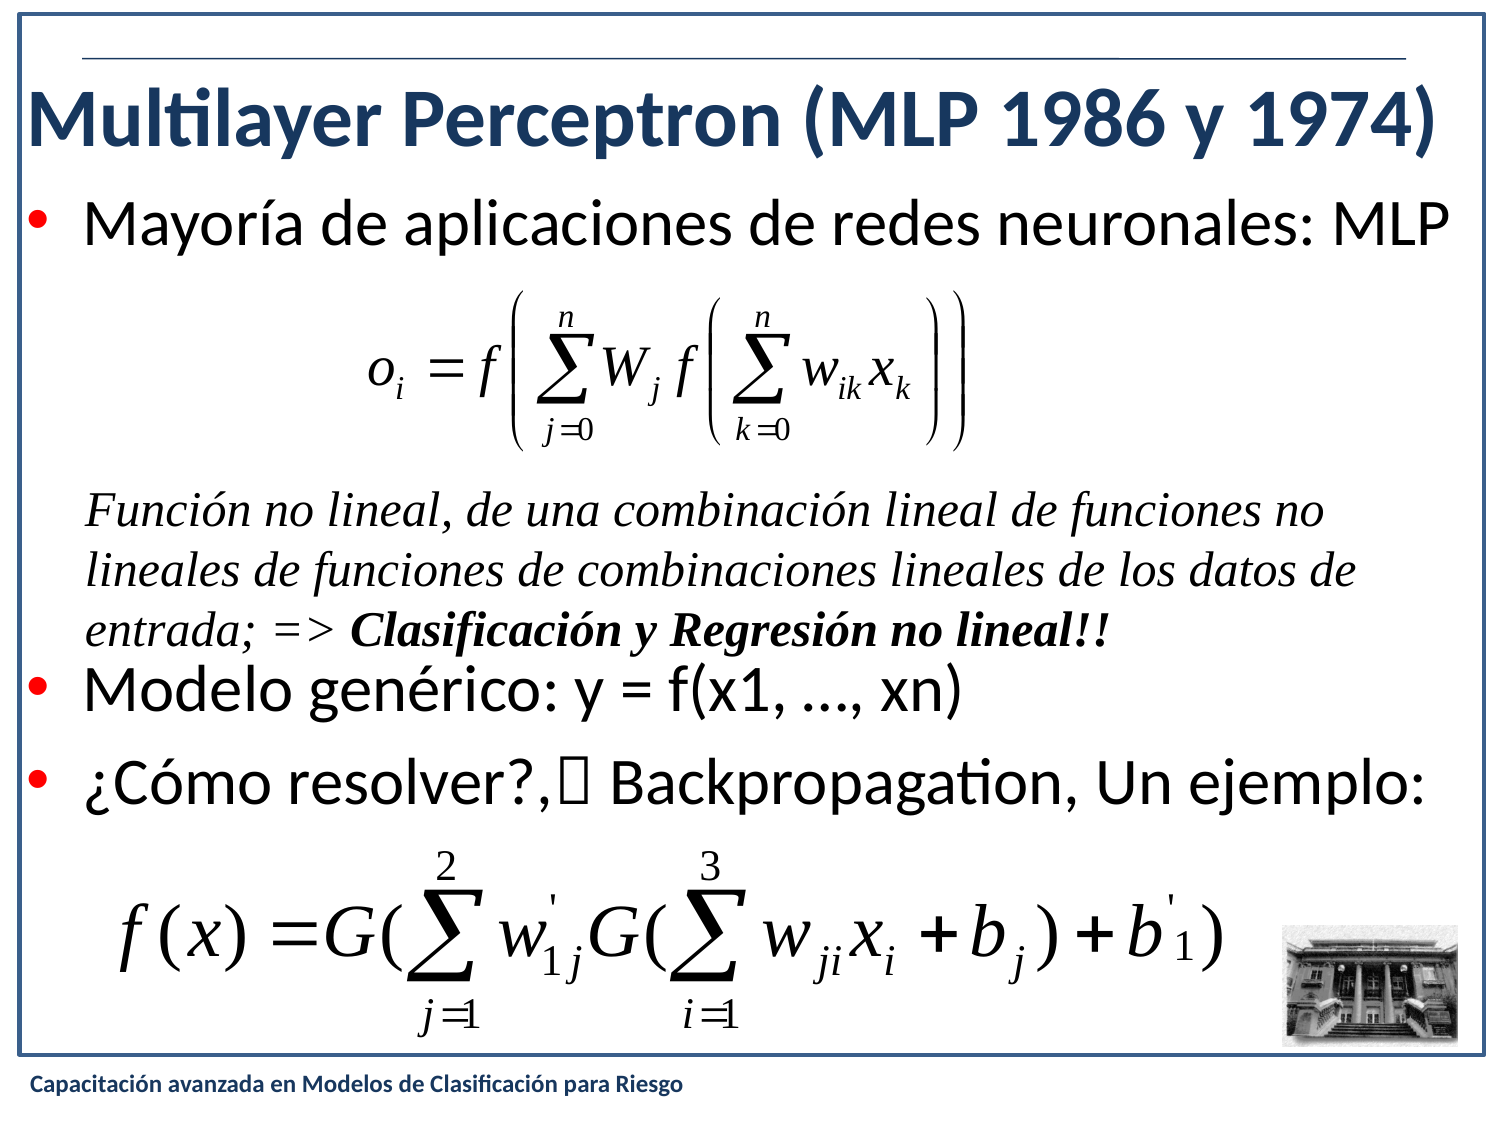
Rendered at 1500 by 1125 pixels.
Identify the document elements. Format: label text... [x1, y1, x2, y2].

list Mayoría de aplicaciones de redes neuronales: MLP Modelo genérico: y = f(x1, …, xn) ¿Cómo resolver?, Backpropagation, Un ejemplo: [11, 170, 1500, 847]
text_box Función no lineal, de una combinación lineal de funciones no lineales de funciones de combinaciones lineales de los datos de entrada; => Clasificación y Regresión no lineal!! [70, 468, 1405, 664]
picture [1282, 925, 1458, 1047]
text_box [359, 280, 982, 462]
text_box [93, 831, 1240, 1051]
title Multilayer Perceptron (MLP 1986 y 1974) [11, 18, 1500, 170]
